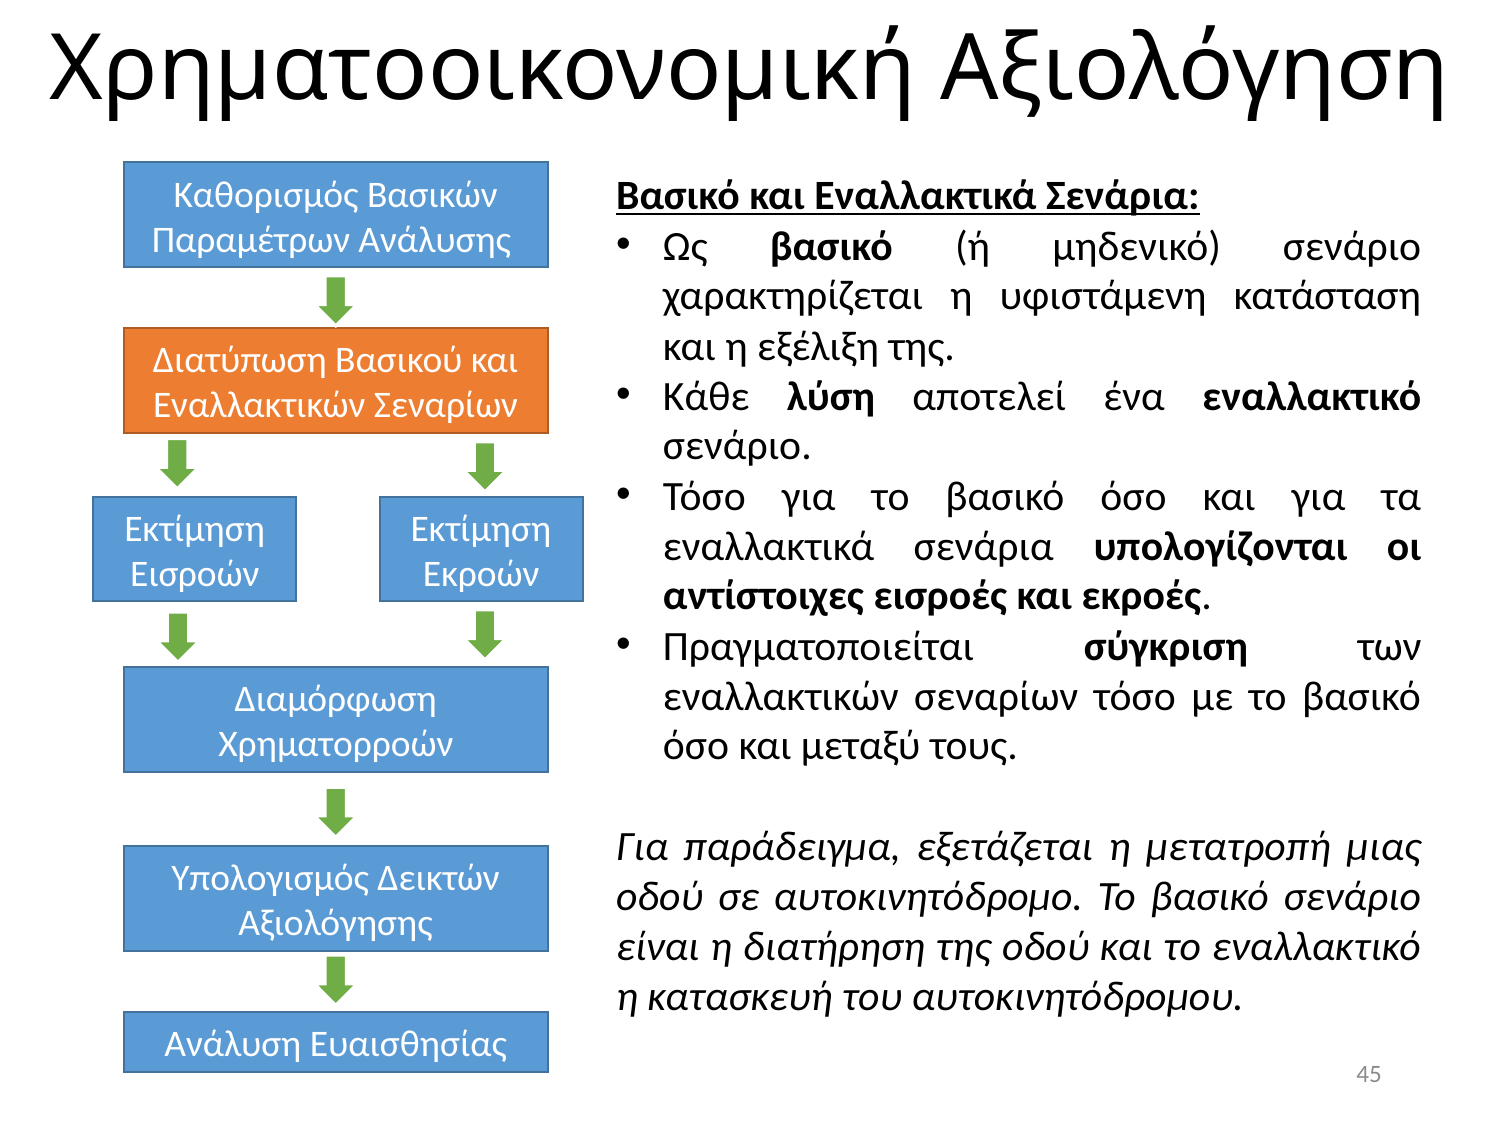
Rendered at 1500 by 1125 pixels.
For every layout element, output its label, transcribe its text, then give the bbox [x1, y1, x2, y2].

text_box Βασικό και Εναλλακτικά Σενάρια: Ως βασικό (ή μηδενικό) σενάριο χαρακτηρίζεται η υφιστάμενη κατάσταση και η εξέλιξη της. Κάθε λύση αποτελεί ένα εναλλακτικό σενάριο. Τόσο για το βασικό όσο και για τα εναλλακτικά σενάρια υπολογίζονται οι αντίστοιχες εισροές και εκροές. Πραγματοποιείται σύγκριση των εναλλακτικών σεναρίων τόσο με το βασικό όσο και μεταξύ τους. Για παράδειγμα, εξετάζεται η μετατροπή μιας οδού σε αυτοκινητόδρομο. Το βασικό σενάριο είναι η διατήρηση της οδού και το εναλλακτικό η κατασκευή του αυτοκινητόδρομου. [601, 160, 1437, 1026]
slide_number 45 [1059, 1042, 1397, 1103]
title Χρηματοοικονομική Αξιολόγηση [0, 0, 1500, 141]
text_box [93, 162, 583, 1073]
